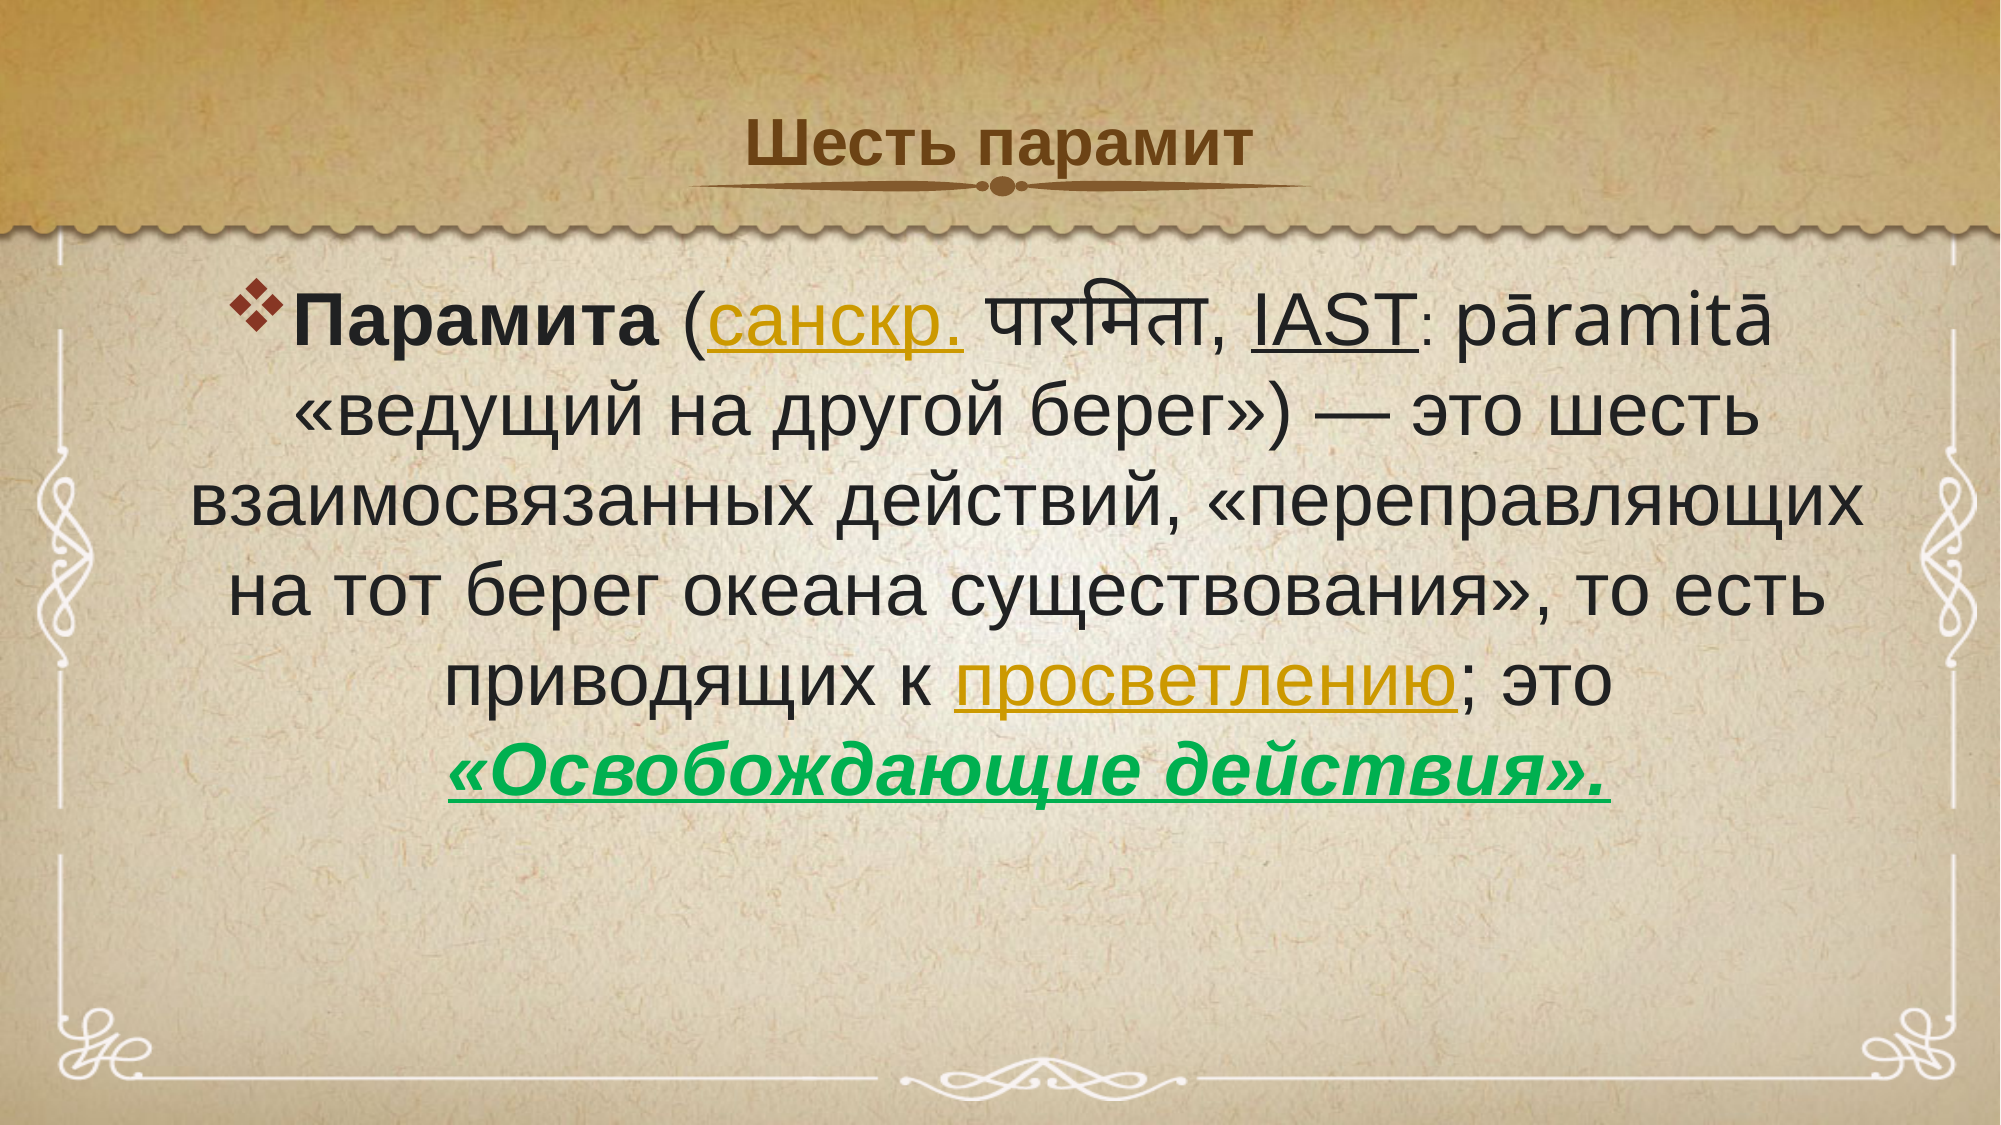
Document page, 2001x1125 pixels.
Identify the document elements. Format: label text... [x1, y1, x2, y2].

title Шесть парамит [99, 45, 1900, 233]
picture [0, 0, 2001, 1125]
list Парамита (санскр. पारमिता, IAST: pāramitā «ведущий на другой берег») — это шесть взаимосвязанных действий, «переправляющих на тот берег океана существования», то есть приводящих к просветлению; это «Освобождающие действия». [99, 262, 1900, 1005]
